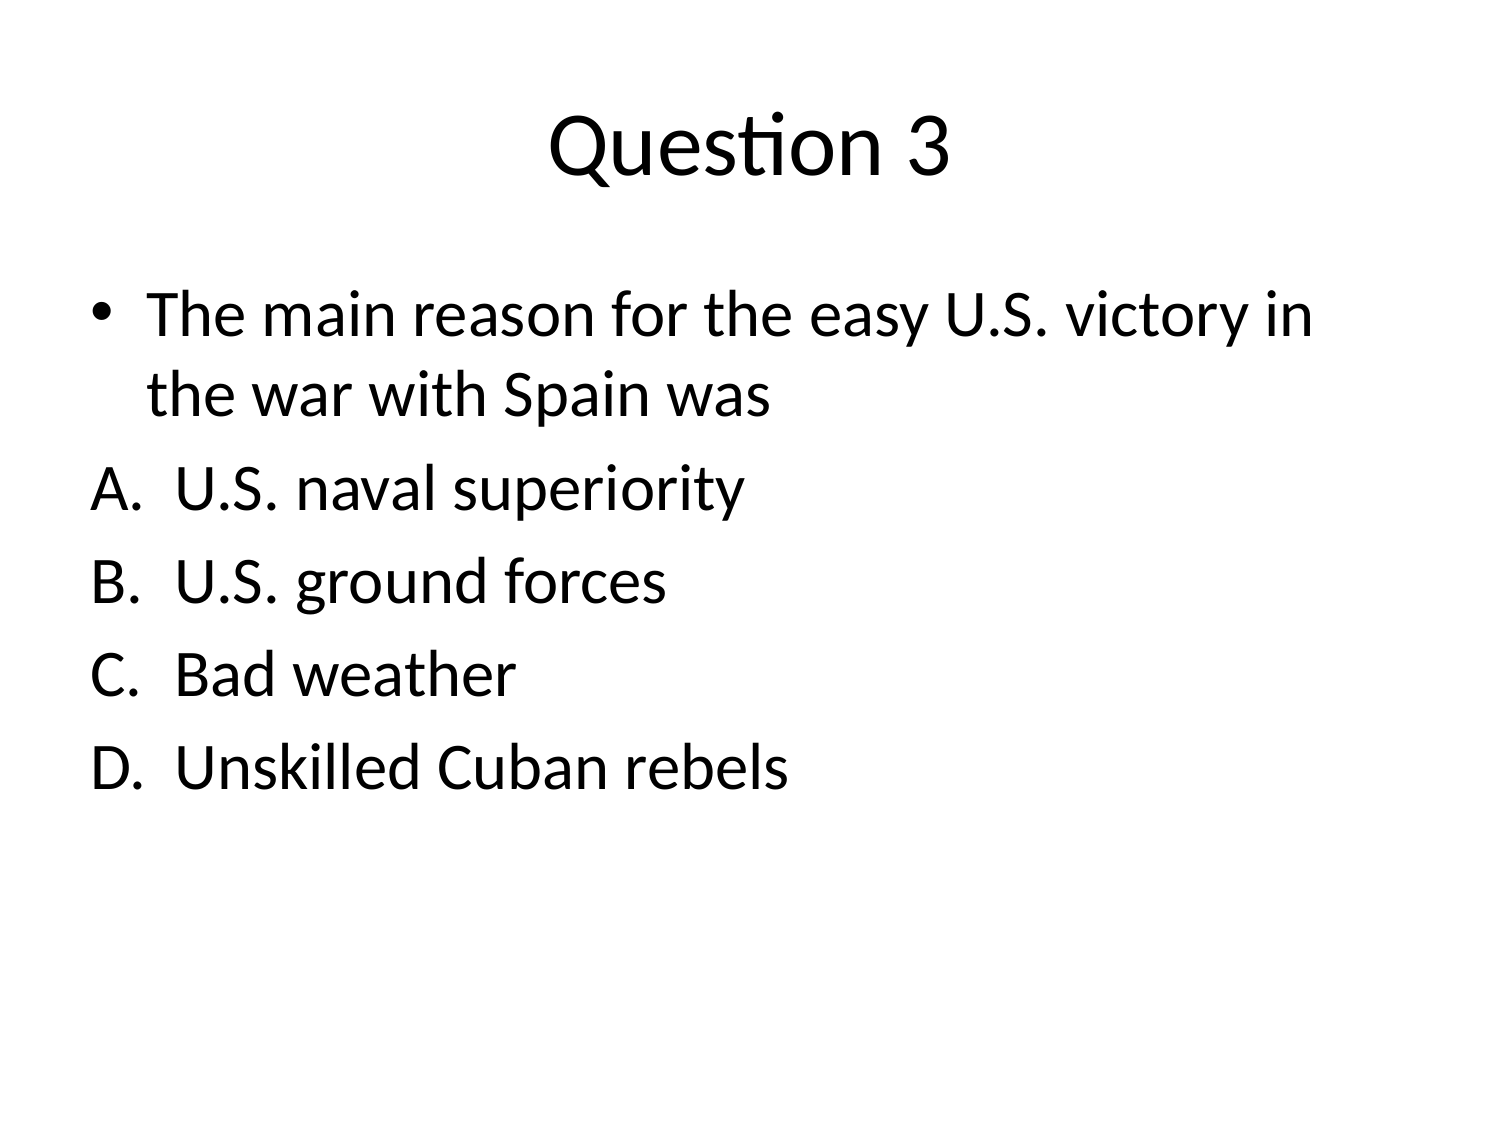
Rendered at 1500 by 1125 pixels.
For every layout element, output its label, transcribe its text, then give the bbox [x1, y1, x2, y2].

title Question 3 [75, 45, 1425, 233]
list The main reason for the easy U.S. victory in the war with Spain was U.S. naval superiority U.S. ground forces Bad weather Unskilled Cuban rebels [75, 262, 1425, 1005]
